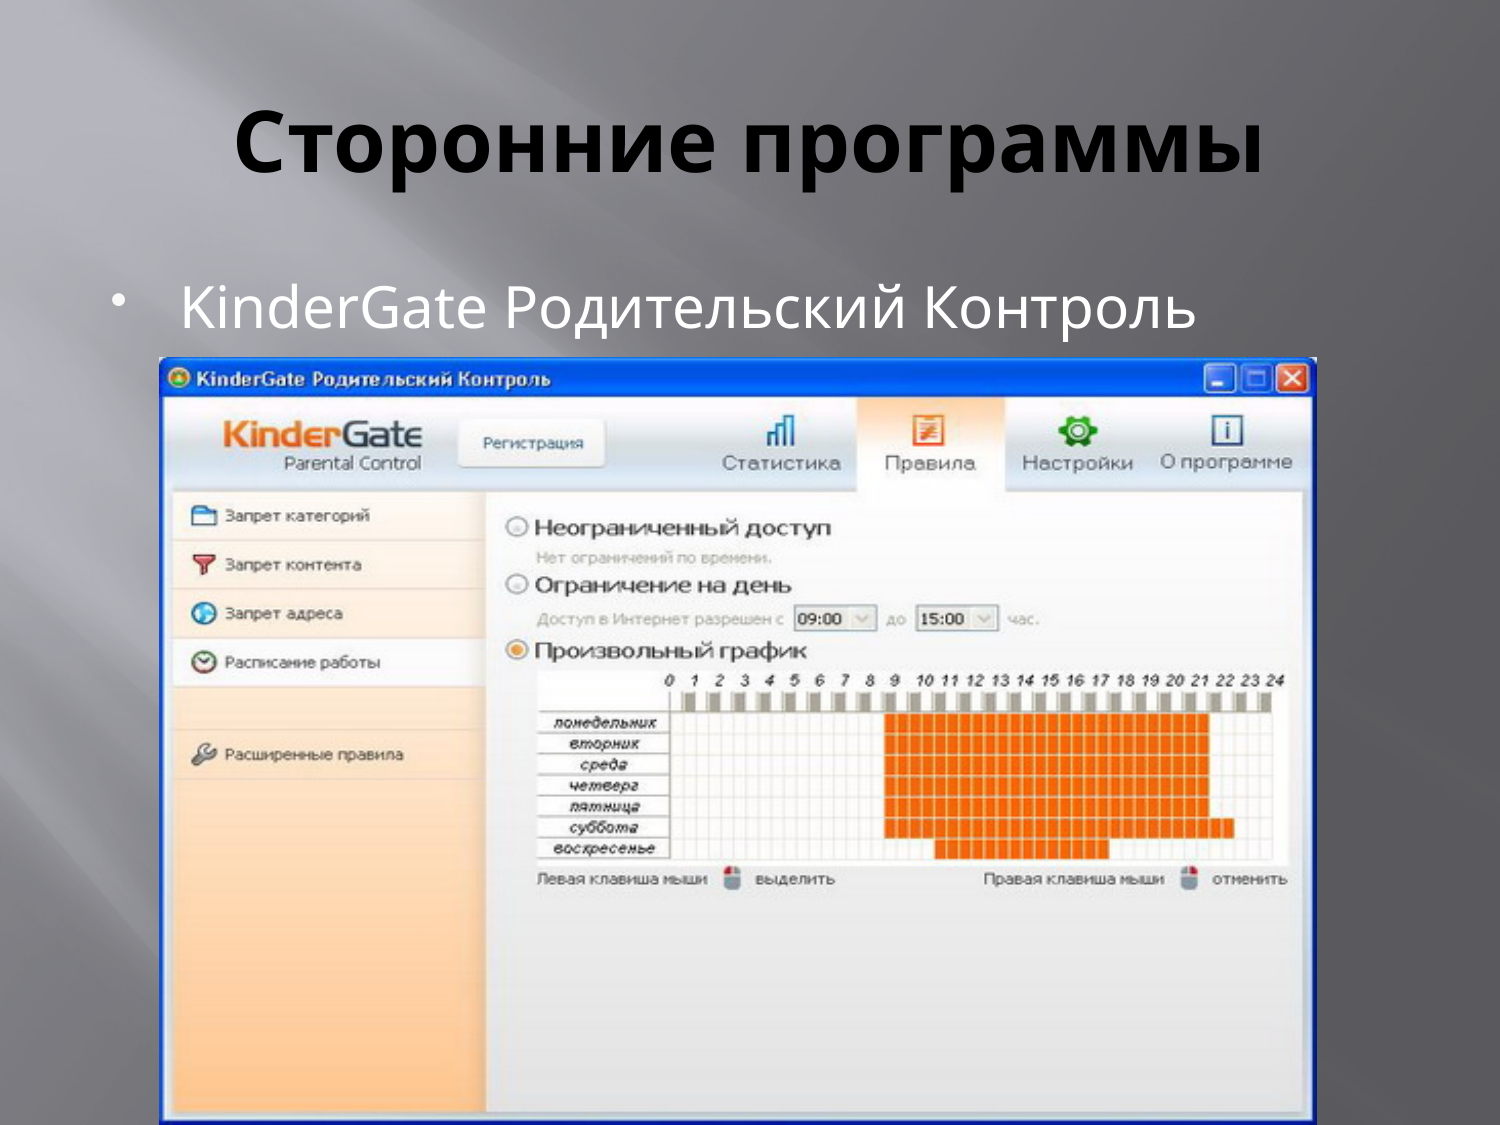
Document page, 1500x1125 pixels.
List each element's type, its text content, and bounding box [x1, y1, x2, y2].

title Сторонние программы [75, 45, 1425, 233]
list KinderGate Родительский Контроль [75, 262, 1425, 1035]
picture [159, 356, 1318, 1125]
